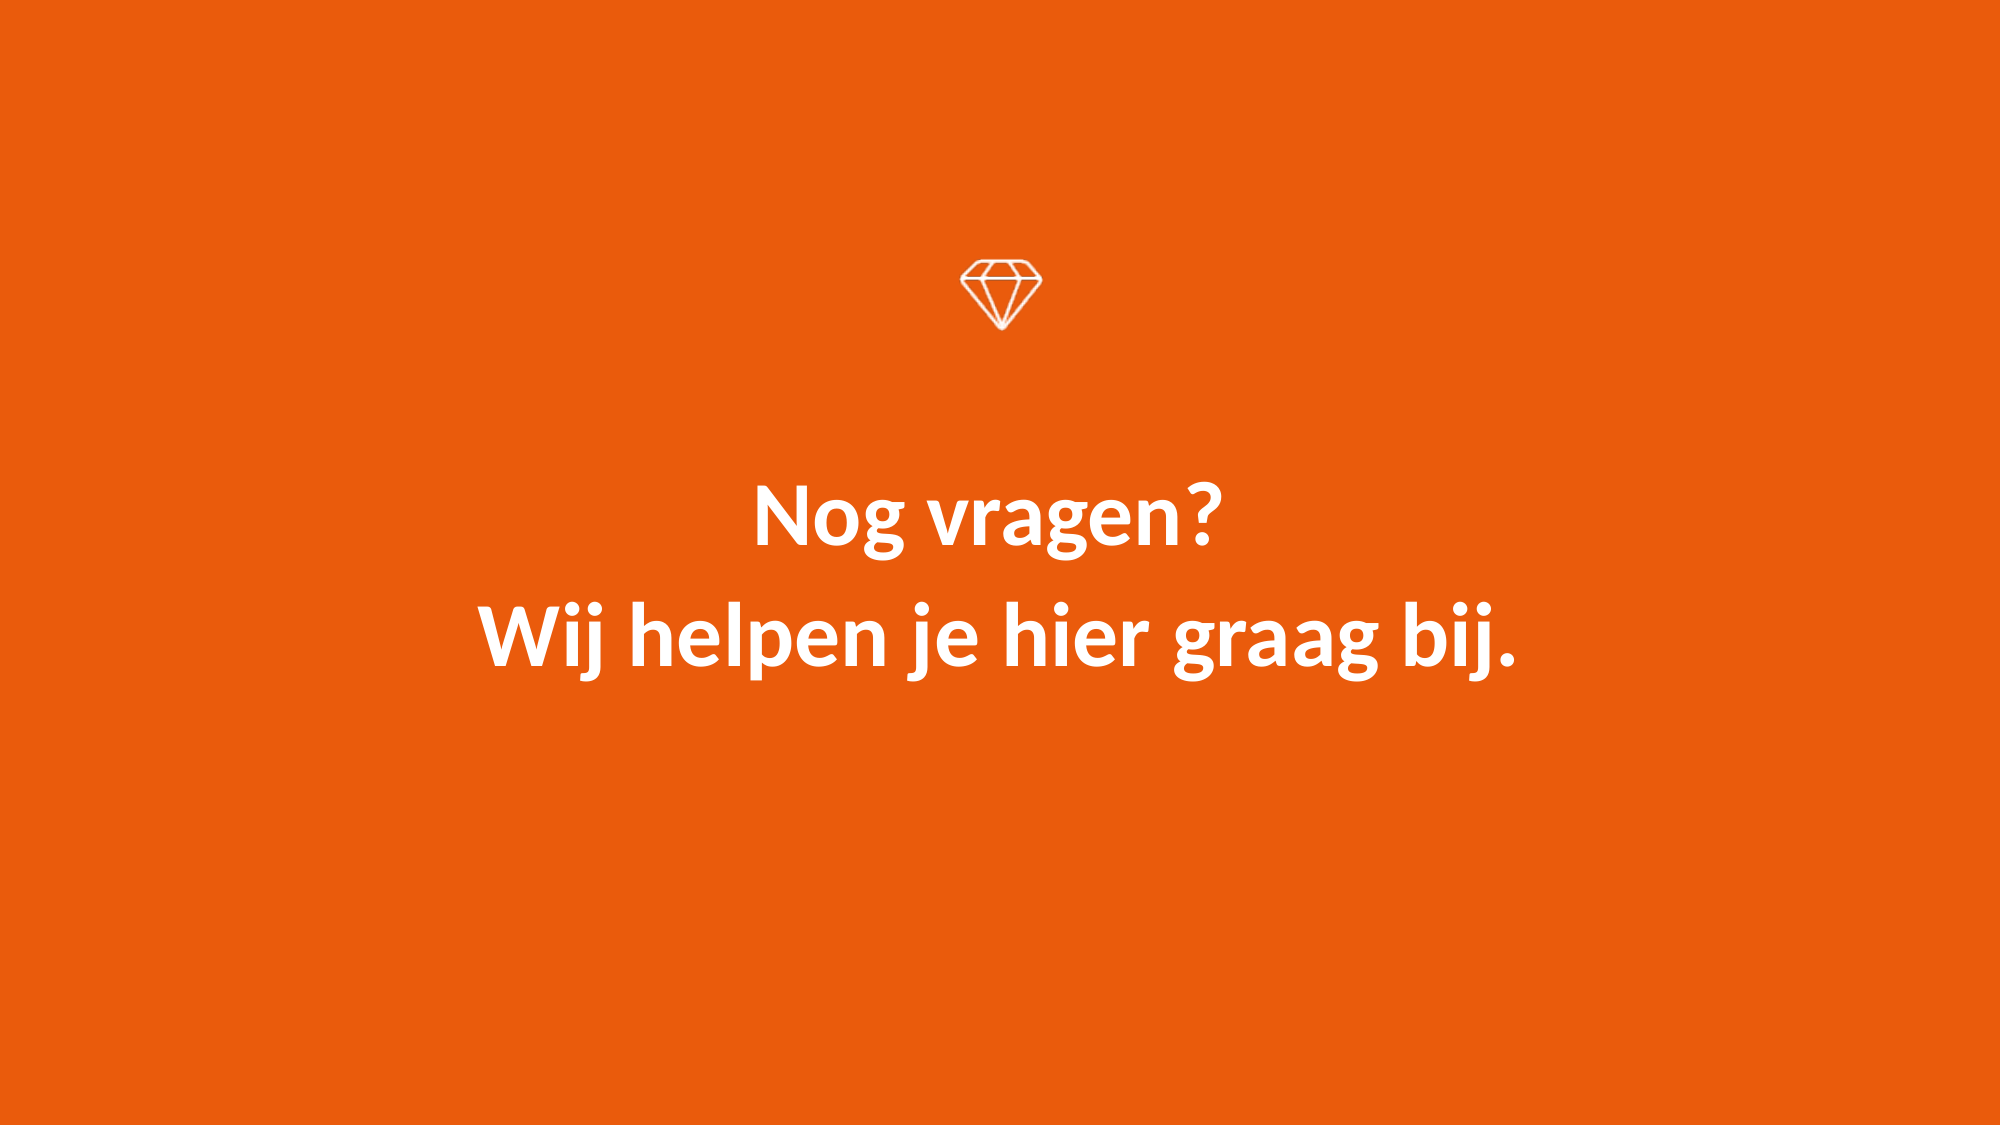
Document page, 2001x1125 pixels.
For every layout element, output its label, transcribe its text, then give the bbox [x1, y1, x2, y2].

picture [910, 208, 1090, 379]
list Nog vragen? Wij helpen je hier graag bij. [173, 442, 1827, 857]
